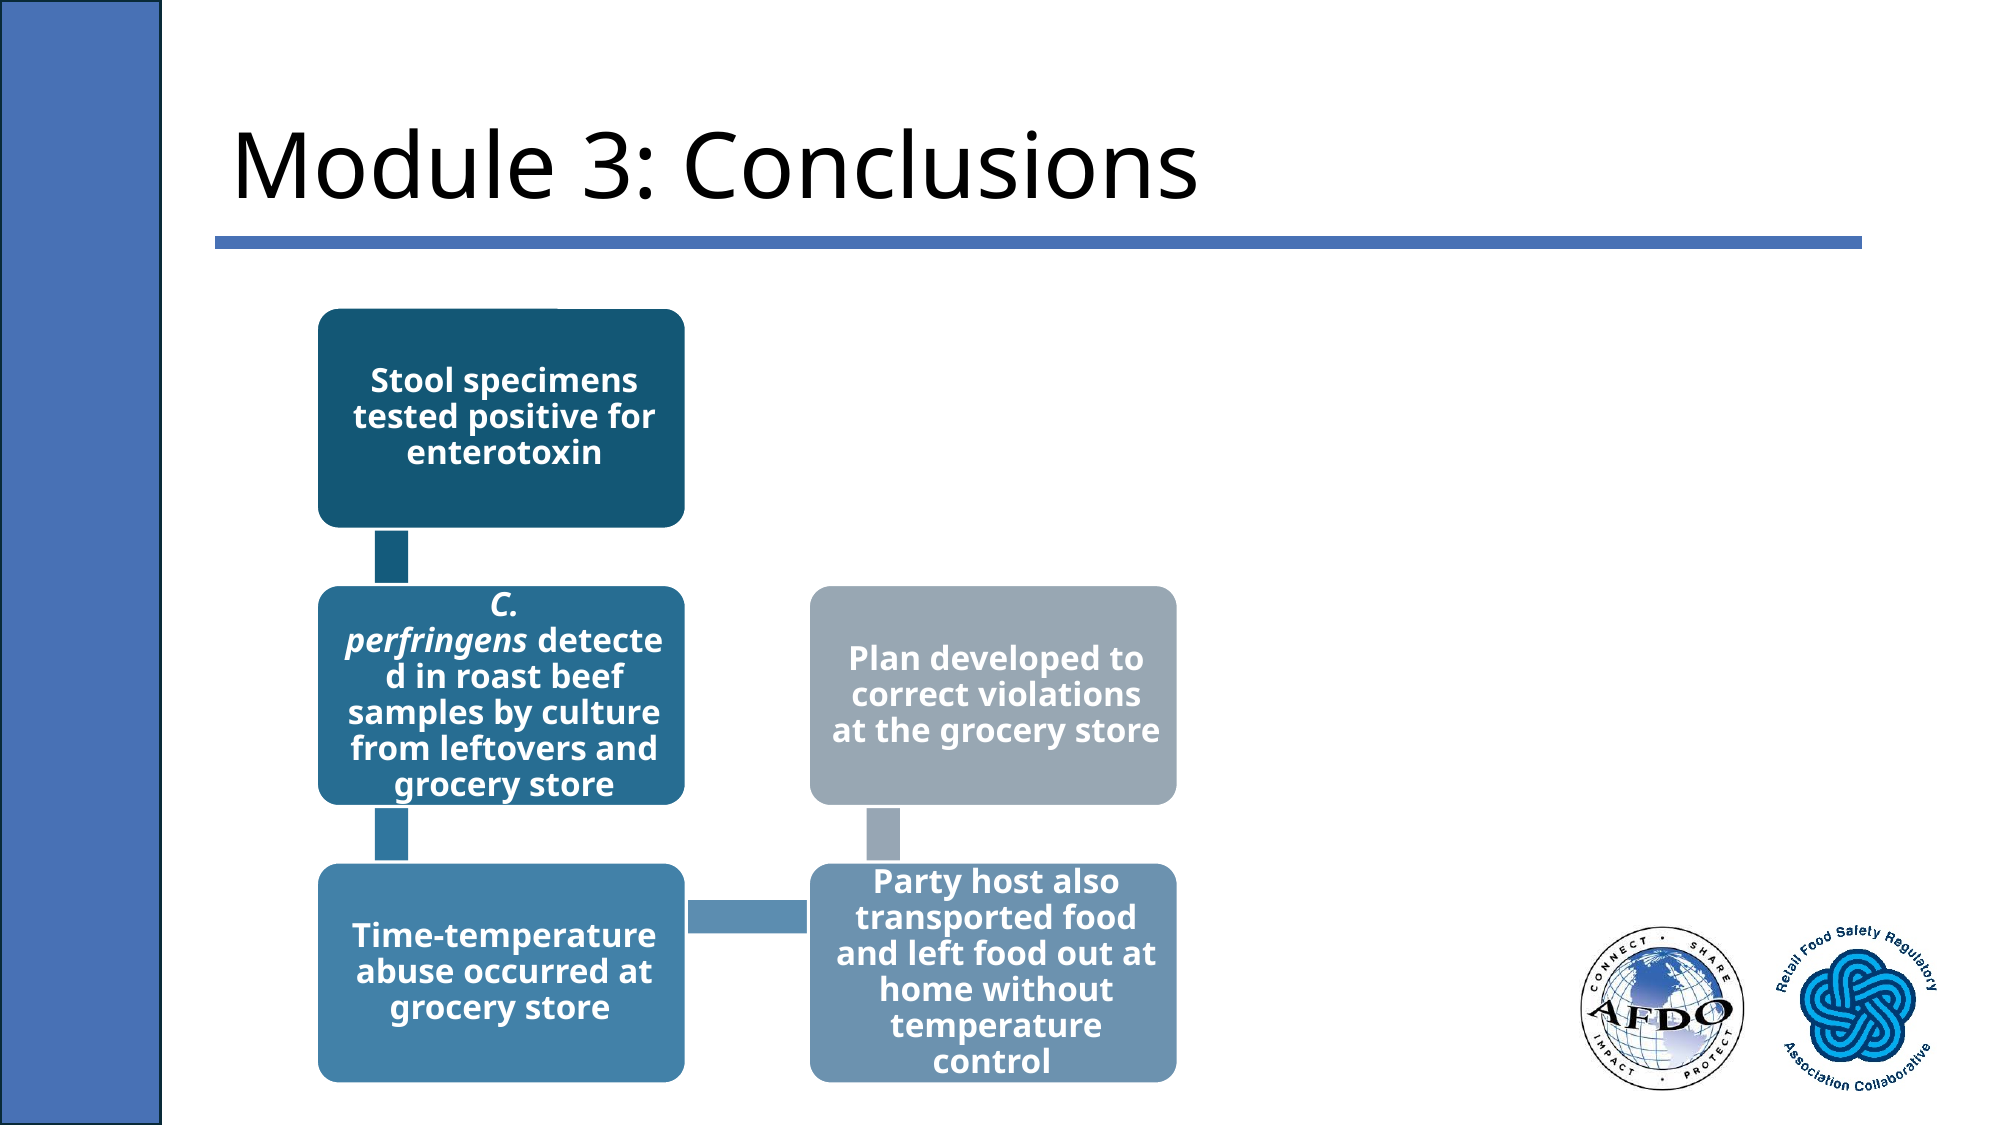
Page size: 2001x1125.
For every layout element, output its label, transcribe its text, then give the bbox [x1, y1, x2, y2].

title Module 3: Conclusions [215, 110, 1863, 227]
picture [1579, 925, 1745, 1091]
picture [1776, 925, 1937, 1091]
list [214, 306, 1280, 1085]
